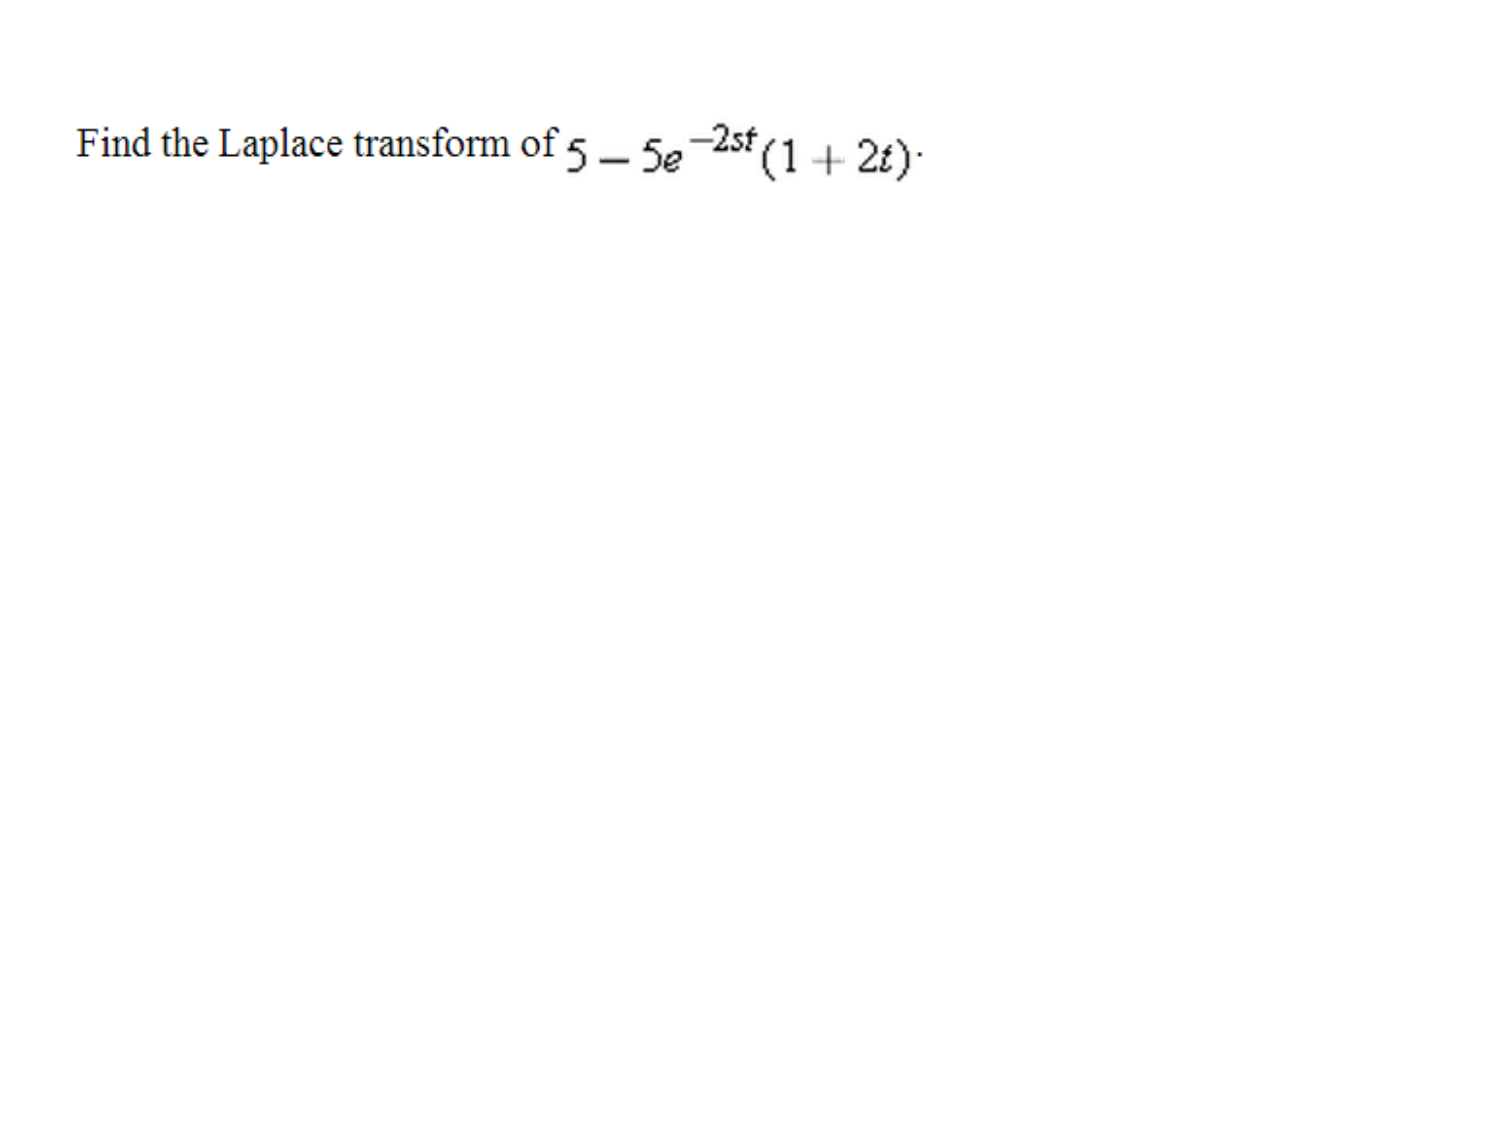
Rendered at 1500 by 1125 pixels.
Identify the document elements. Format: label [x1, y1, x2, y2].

picture [49, 105, 959, 194]
